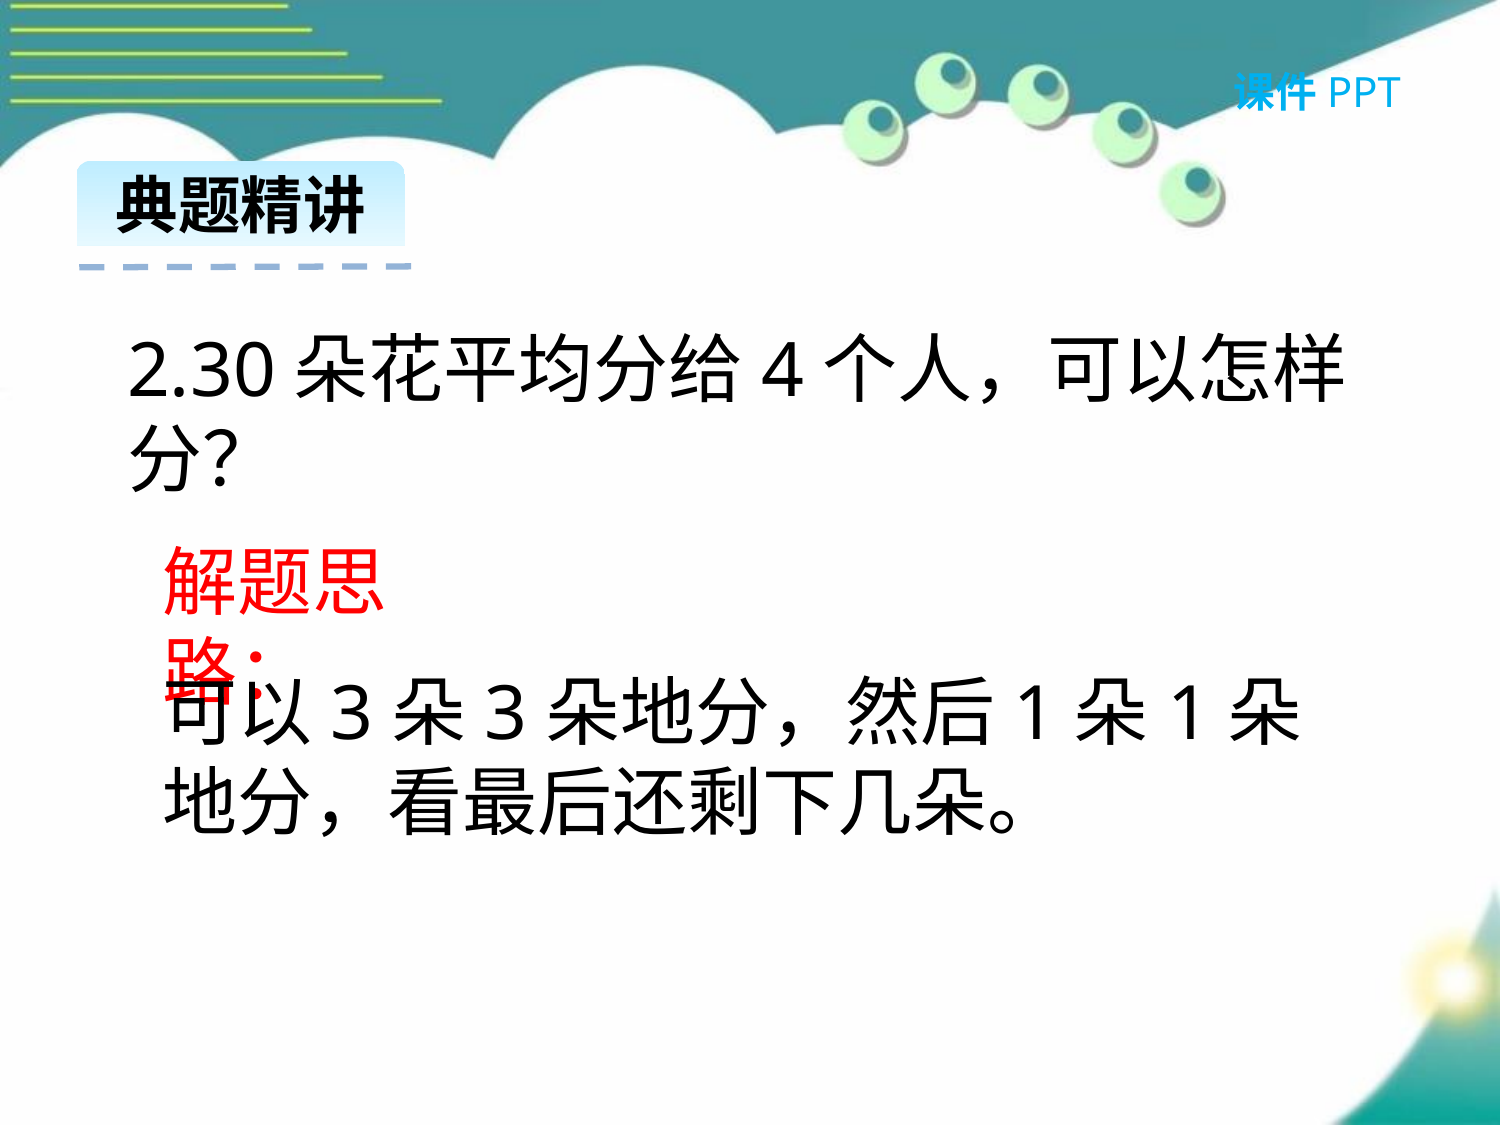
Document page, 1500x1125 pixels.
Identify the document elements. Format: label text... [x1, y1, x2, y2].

picture [0, 0, 1500, 1125]
text_box 2.30朵花平均分给4个人，可以怎样分？ [112, 314, 1401, 510]
text_box 可以3朵3朵地分，然后1朵1朵地分，看最后还剩下几朵。 [147, 656, 1336, 852]
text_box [76, 160, 420, 268]
text_box 课件PPT [1218, 58, 1418, 124]
text_box 解题思路： [147, 527, 538, 656]
